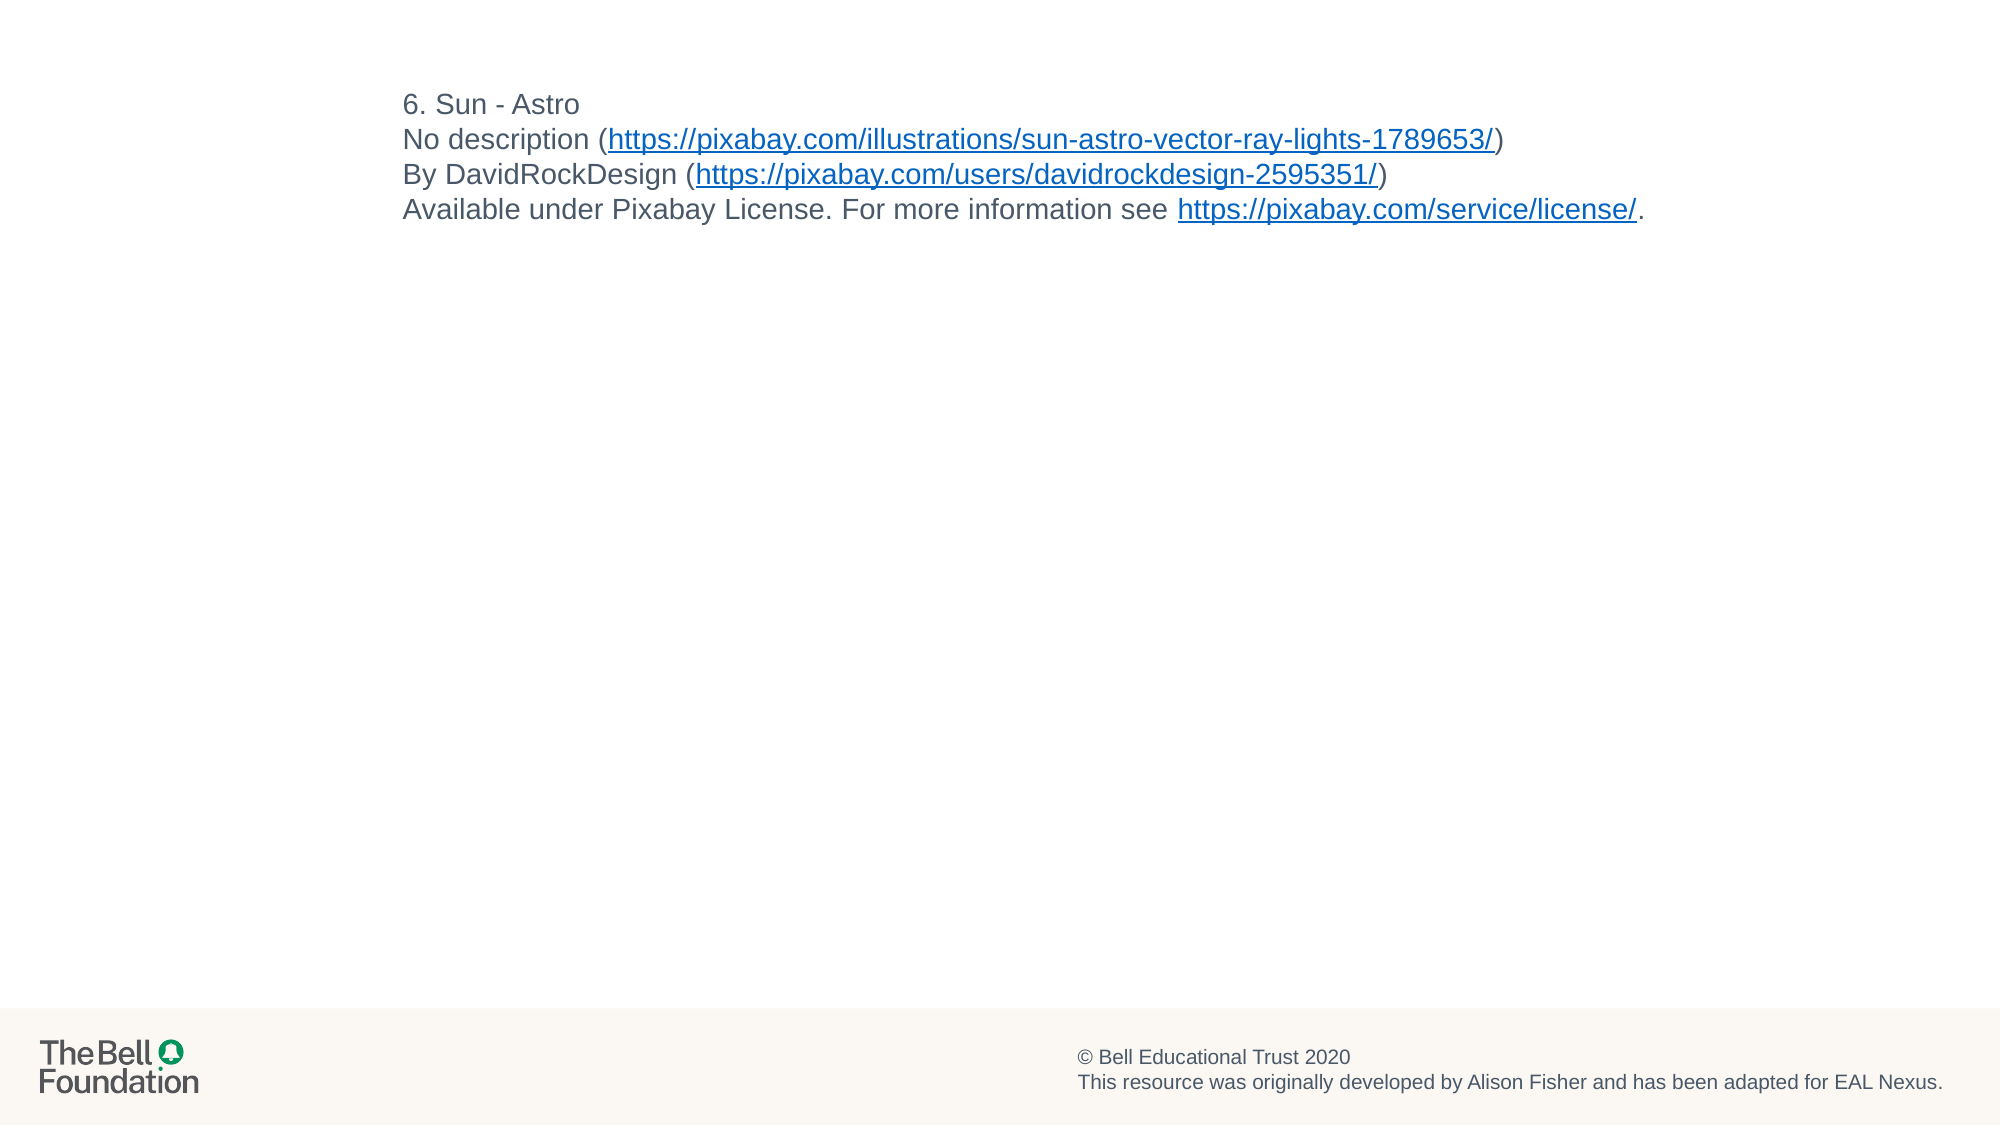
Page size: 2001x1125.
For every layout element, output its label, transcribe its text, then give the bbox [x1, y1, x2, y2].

text_box © Bell Educational Trust 2020 This resource was originally developed by Alison Fisher and has been adapted for EAL Nexus. [1062, 1036, 1986, 1101]
picture [30, 1028, 203, 1105]
text_box 6. Sun - Astro No description (https://pixabay.com/illustrations/sun-astro-vector-ray-lights-1789653/) By DavidRockDesign (https://pixabay.com/users/davidrockdesign-2595351/) Available under Pixabay License. For more information see https://pixabay.com/service/license/. [387, 77, 1738, 233]
